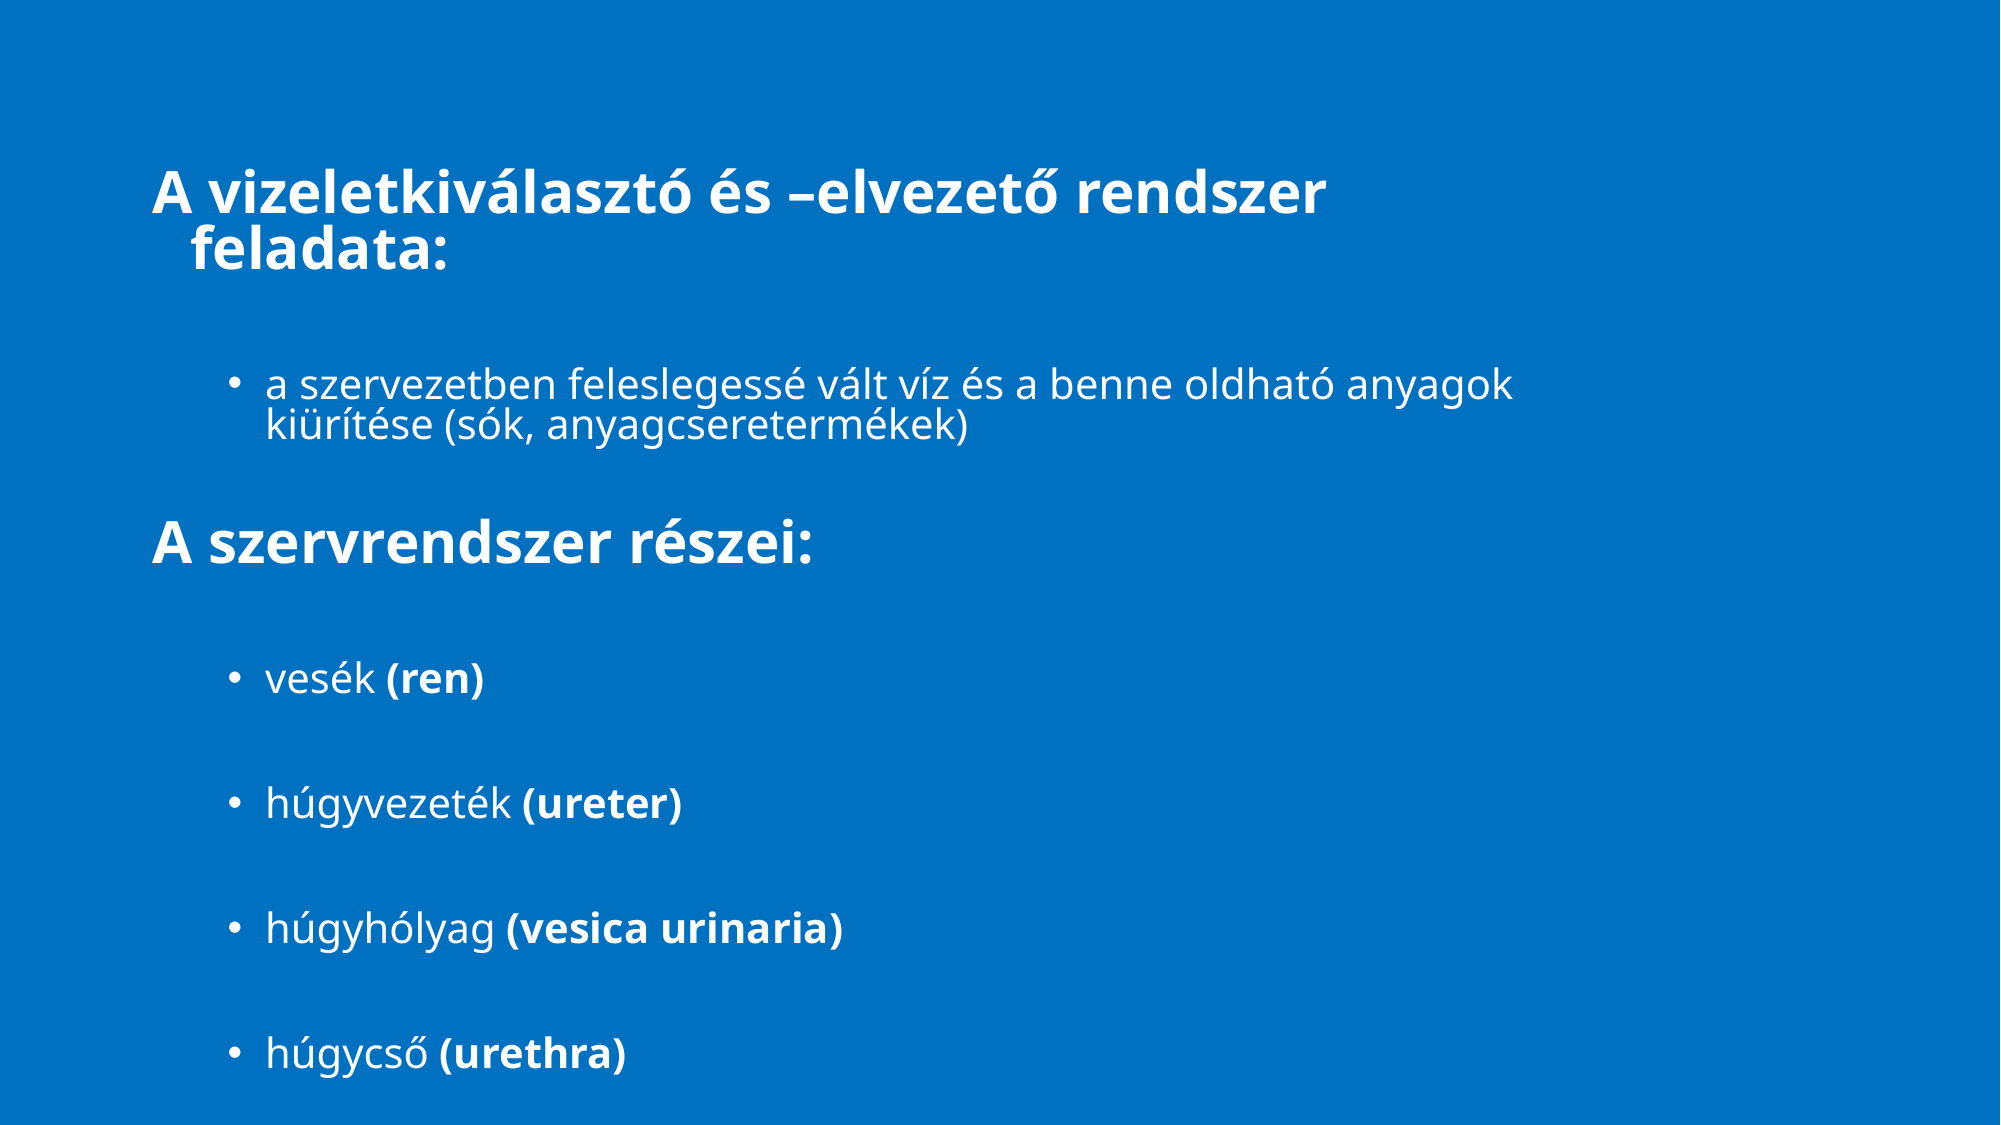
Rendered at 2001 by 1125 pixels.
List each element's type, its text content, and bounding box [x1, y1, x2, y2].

list A vizeletkiválasztó és –elvezető rendszer feladata: a szervezetben feleslegessé vált víz és a benne oldható anyagok kiürítése (sók, anyagcseretermékek) A szervrendszer részei: vesék (ren) húgyvezeték (ureter) húgyhólyag (vesica urinaria) húgycső (urethra) [137, 160, 1568, 1125]
